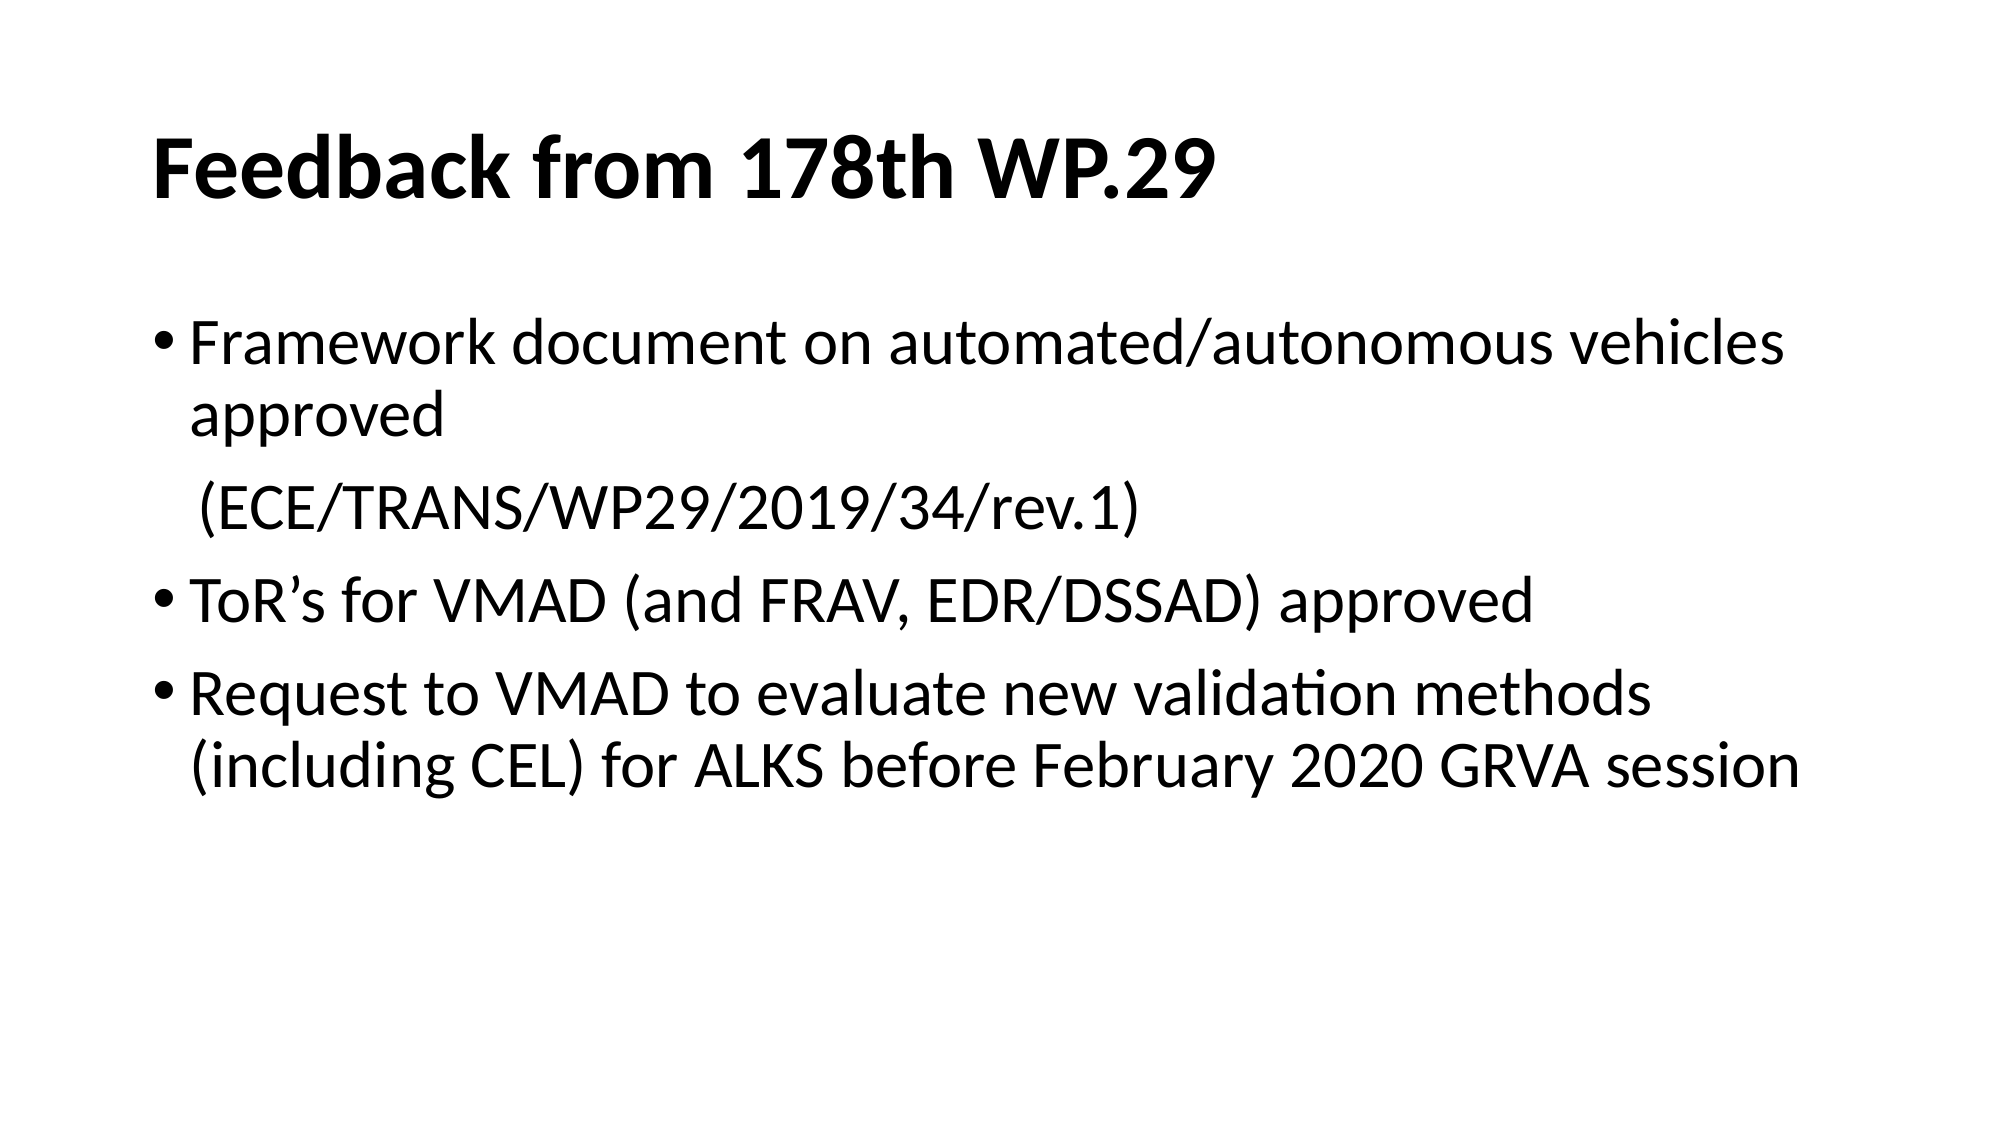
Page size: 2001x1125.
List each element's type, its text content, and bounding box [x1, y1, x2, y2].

title Feedback from 178th WP.29 [137, 59, 1863, 278]
list Framework document on automated/autonomous vehicles approved (ECE/TRANS/WP29/2019/34/rev.1) ToR’s for VMAD (and FRAV, EDR/DSSAD) approved Request to VMAD to evaluate new validation methods (including CEL) for ALKS before February 2020 GRVA session [137, 299, 1863, 942]
